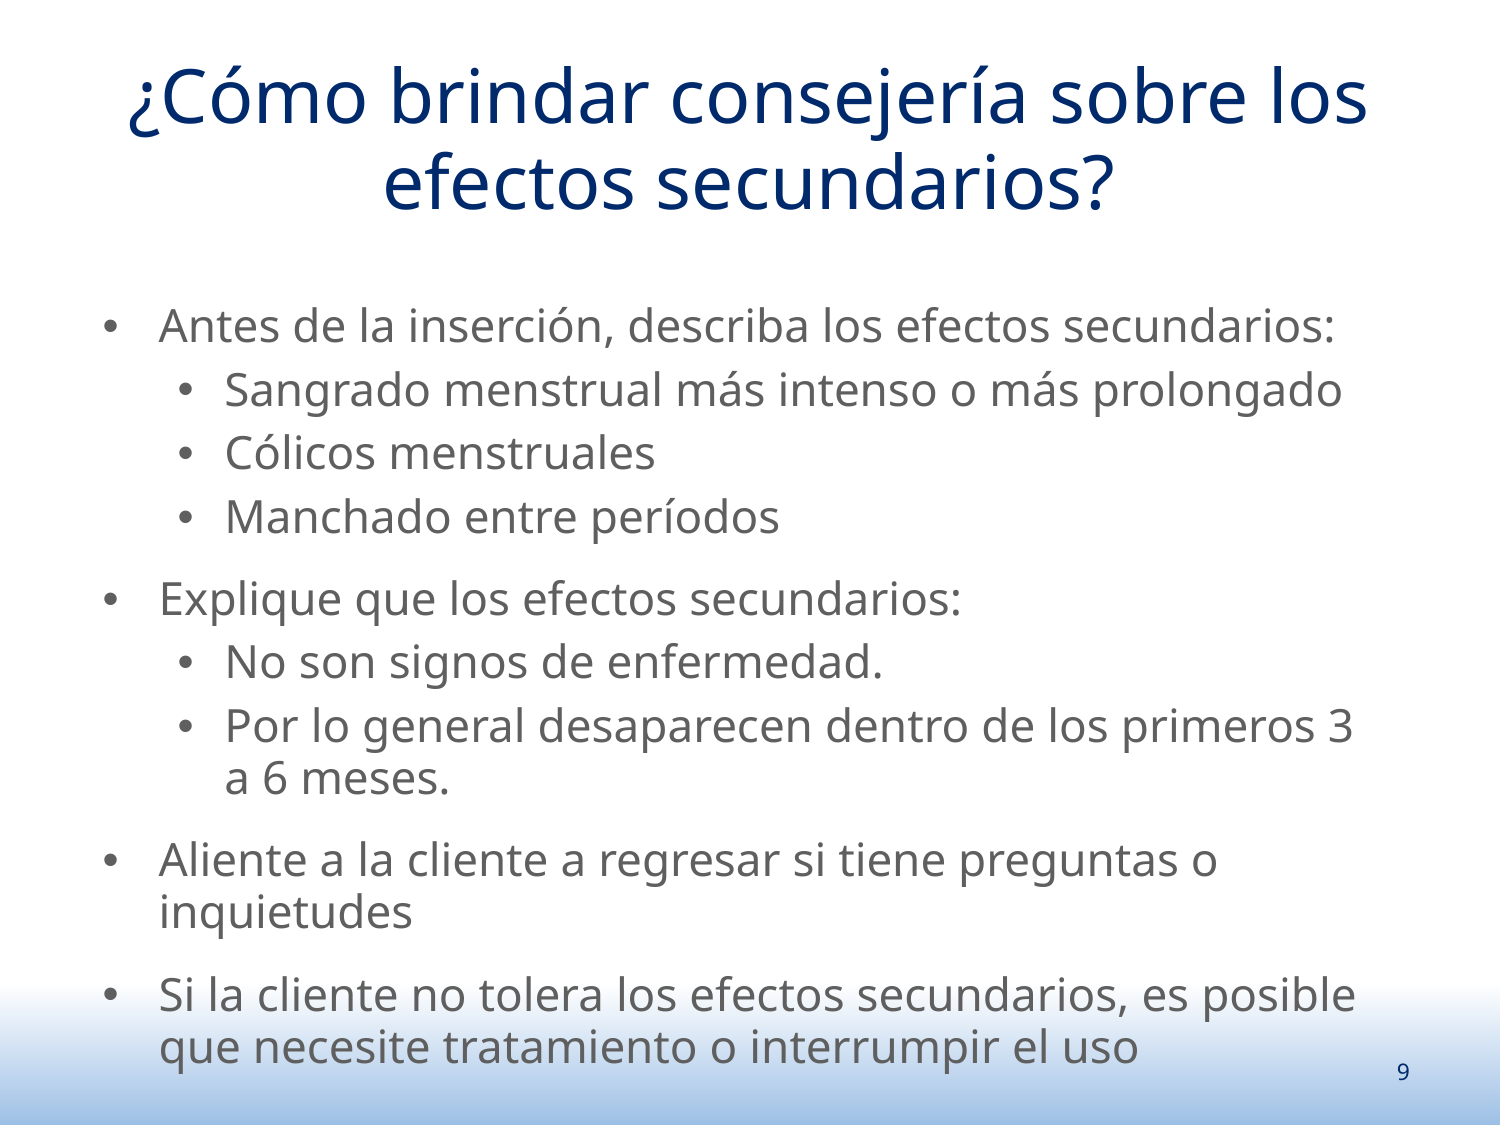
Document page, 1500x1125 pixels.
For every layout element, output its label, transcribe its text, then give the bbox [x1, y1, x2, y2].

list Antes de la inserción, describa los efectos secundarios: Sangrado menstrual más intenso o más prolongado Cólicos menstruales Manchado entre períodos Explique que los efectos secundarios: No son signos de enfermedad. Por lo general desaparecen dentro de los primeros 3 a 6 meses. Aliente a la cliente a regresar si tiene preguntas o inquietudes Si la cliente no tolera los efectos secundarios, es posible que necesite tratamiento o interrumpir el uso [87, 293, 1388, 1082]
title ¿Cómo brindar consejería sobre los efectos secundarios? [73, 24, 1424, 257]
slide_number 9 [1074, 1042, 1425, 1103]
